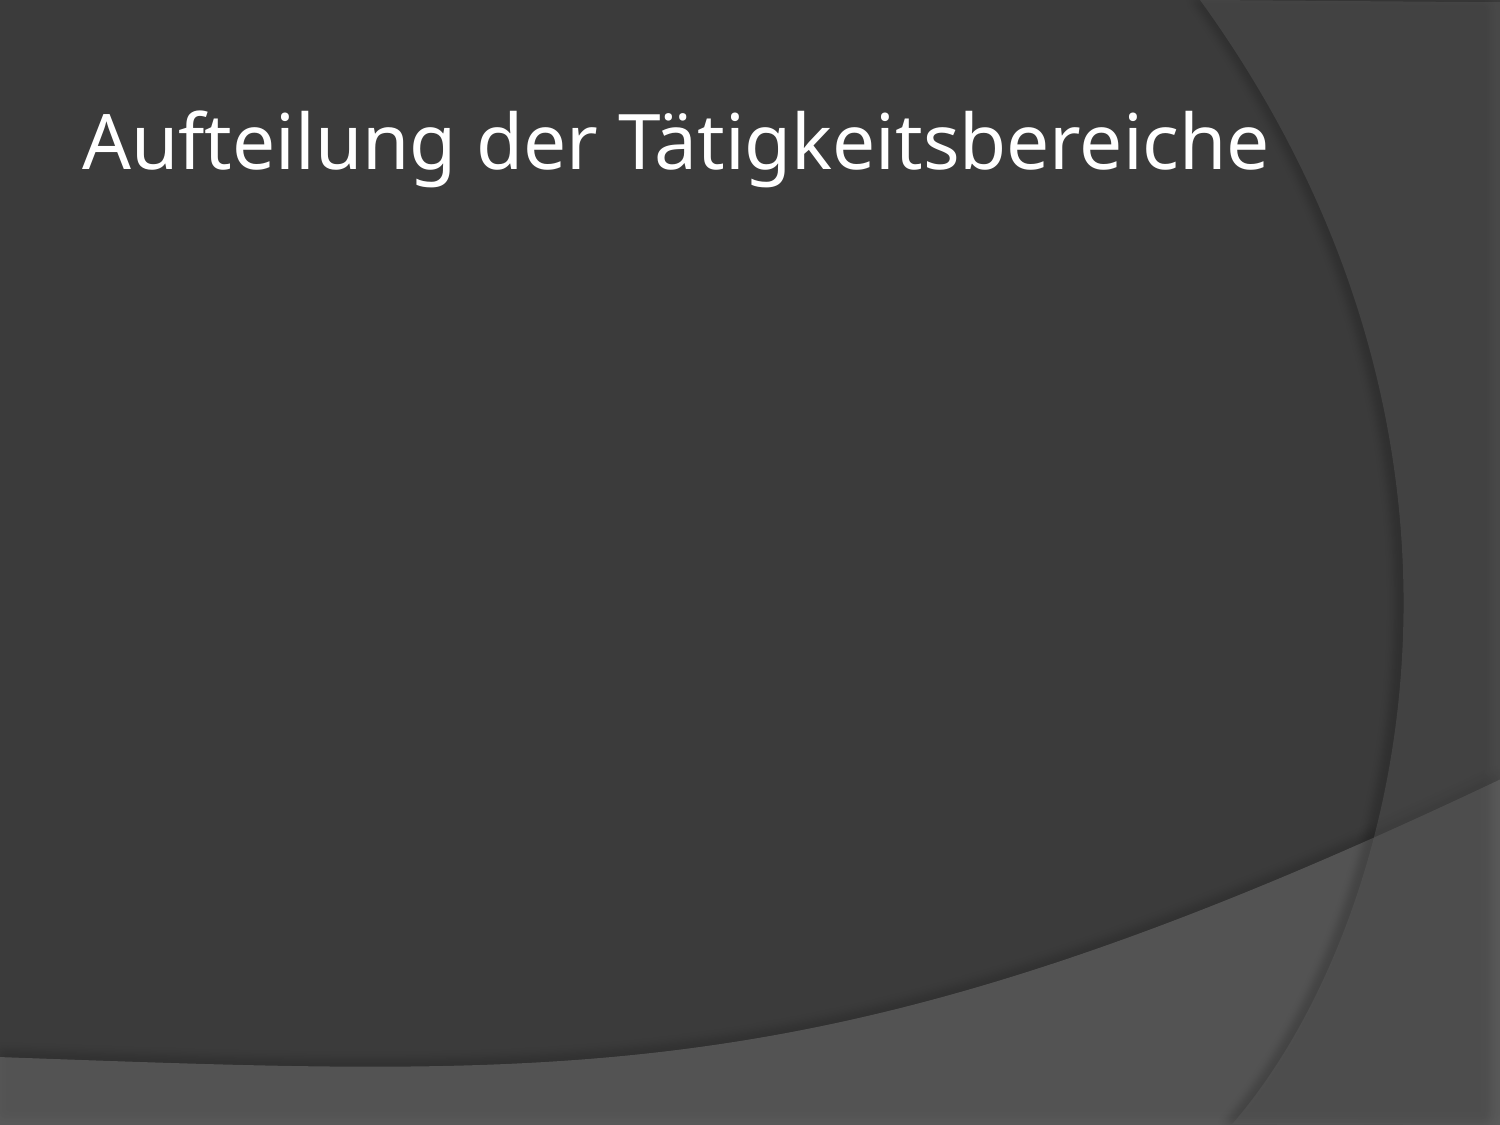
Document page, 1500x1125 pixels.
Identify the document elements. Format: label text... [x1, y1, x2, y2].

title Aufteilung der Tätigkeitsbereiche [75, 45, 1300, 233]
